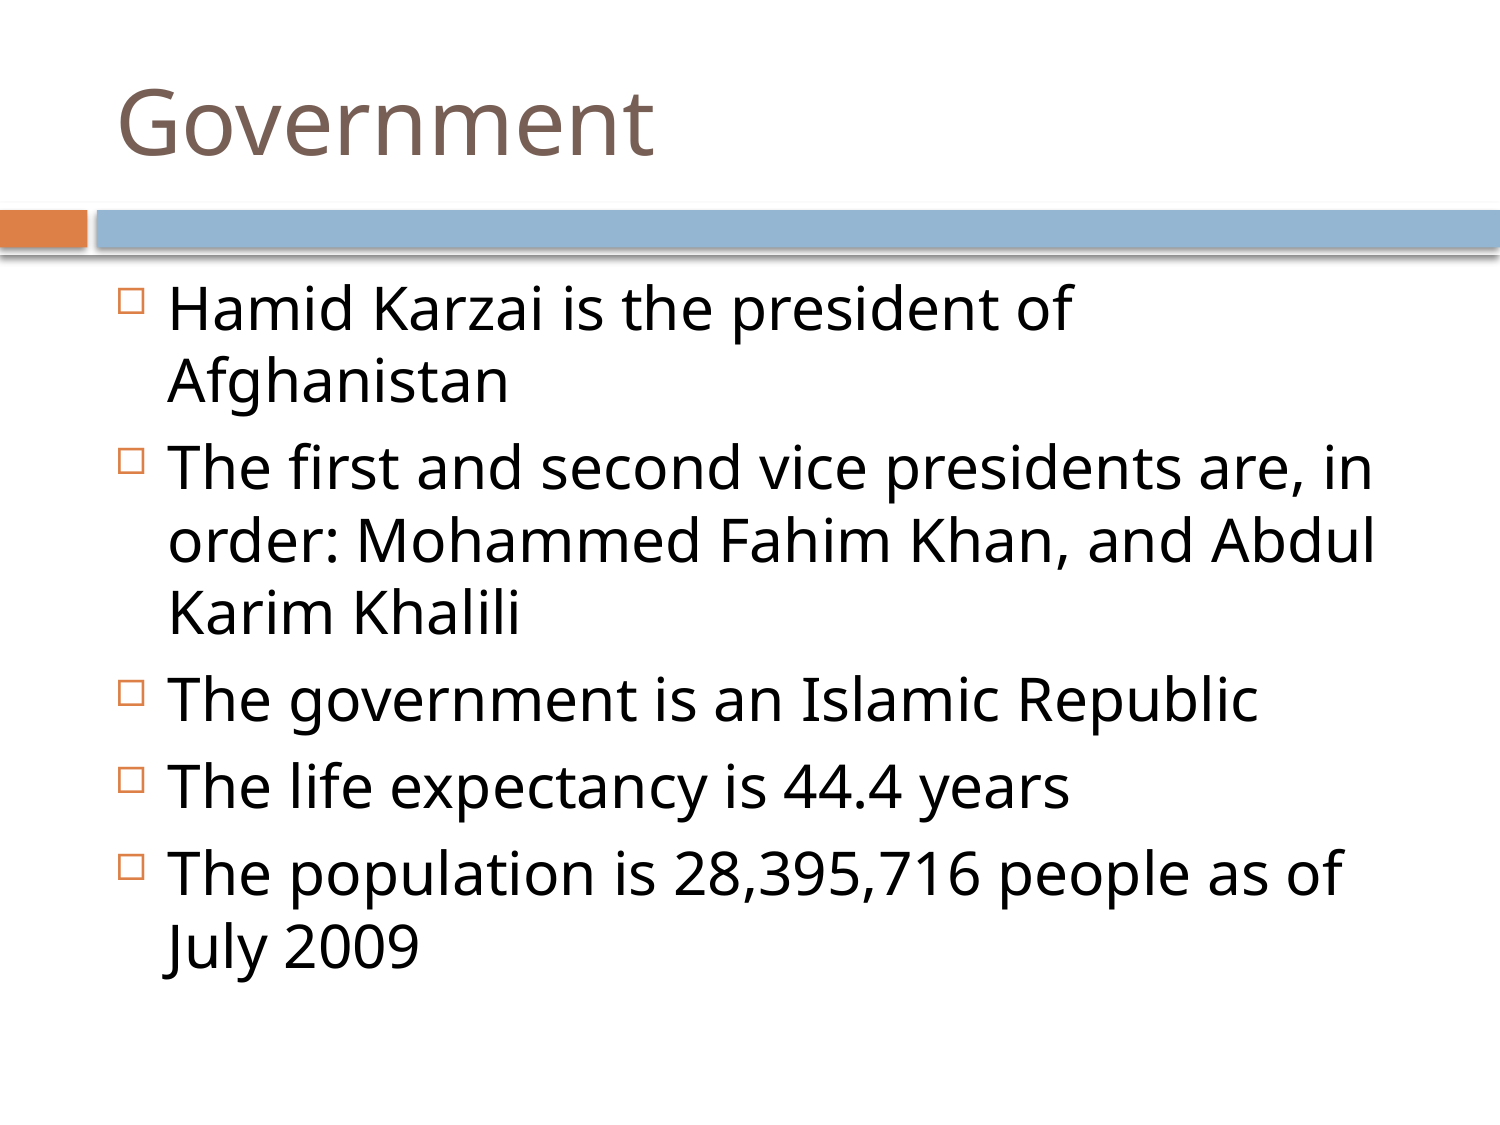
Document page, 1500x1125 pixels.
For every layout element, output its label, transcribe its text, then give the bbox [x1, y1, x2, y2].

title Government [100, 37, 1438, 200]
list Hamid Karzai is the president of Afghanistan The first and second vice presidents are, in order: Mohammed Fahim Khan, and Abdul Karim Khalili The government is an Islamic Republic The life expectancy is 44.4 years The population is 28,395,716 people as of July 2009 [100, 262, 1438, 1000]
